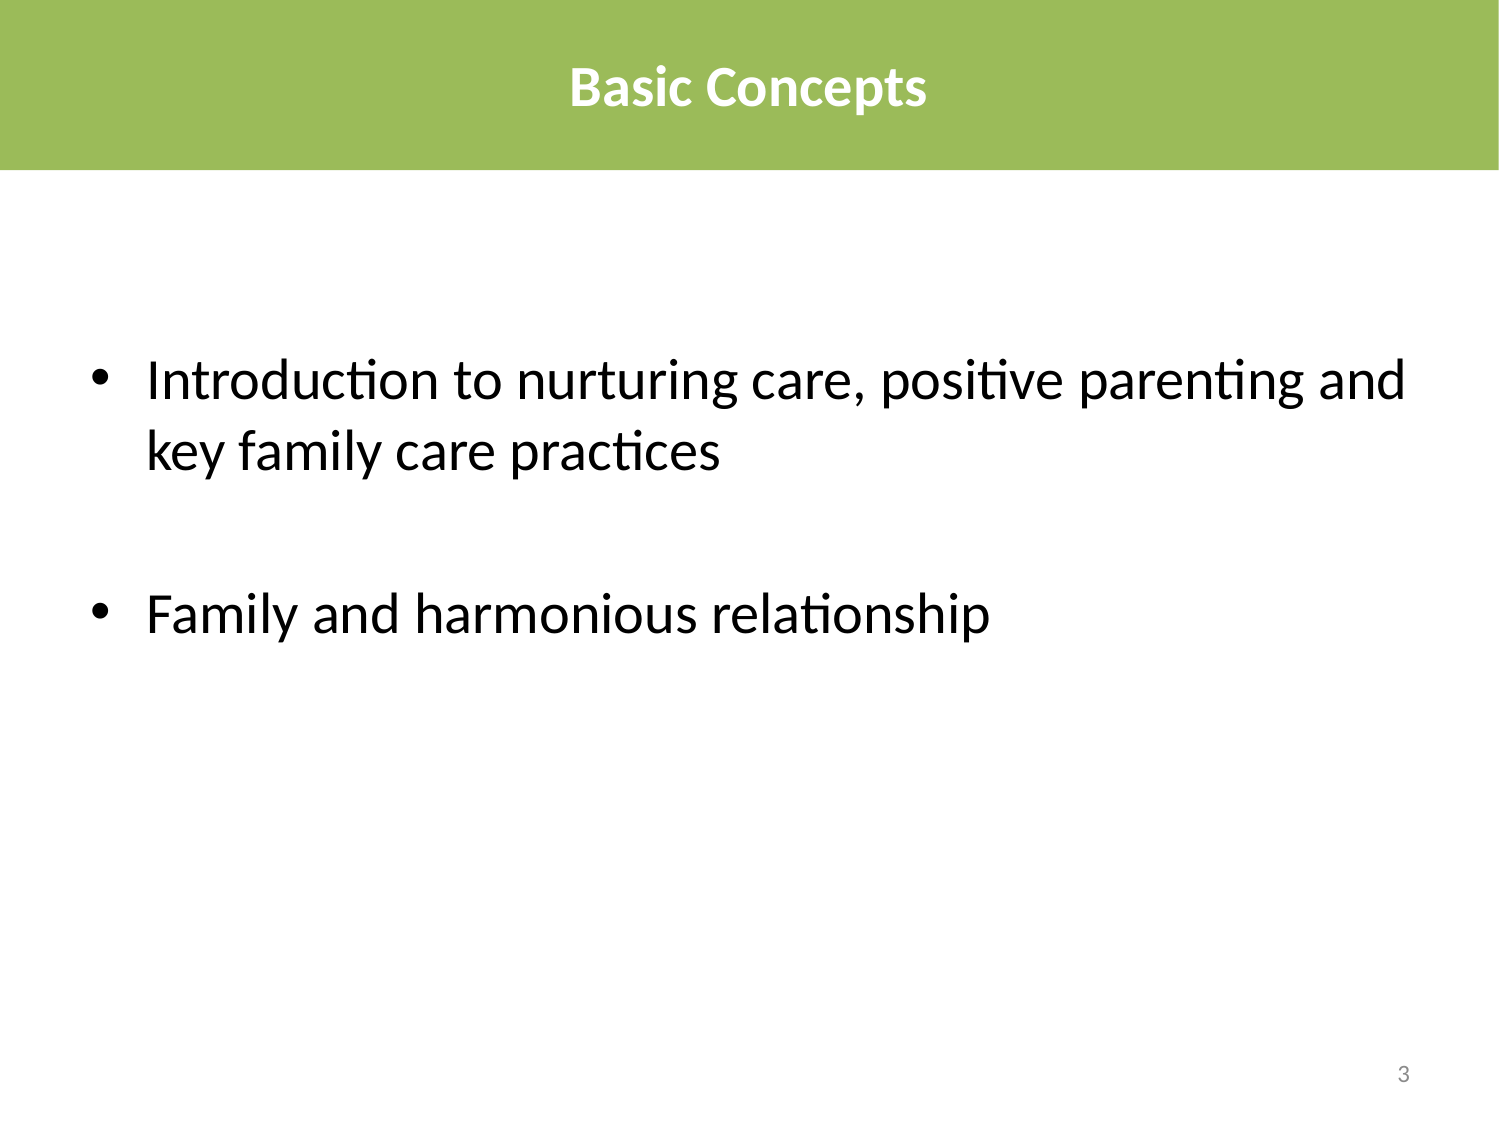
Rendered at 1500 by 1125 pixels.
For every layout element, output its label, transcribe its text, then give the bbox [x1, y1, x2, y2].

text_box Basic Concepts [0, 0, 1499, 171]
slide_number 3 [1074, 1042, 1425, 1103]
list Introduction to nurturing care, positive parenting and key family care practices Family and harmonious relationship [75, 262, 1425, 1005]
